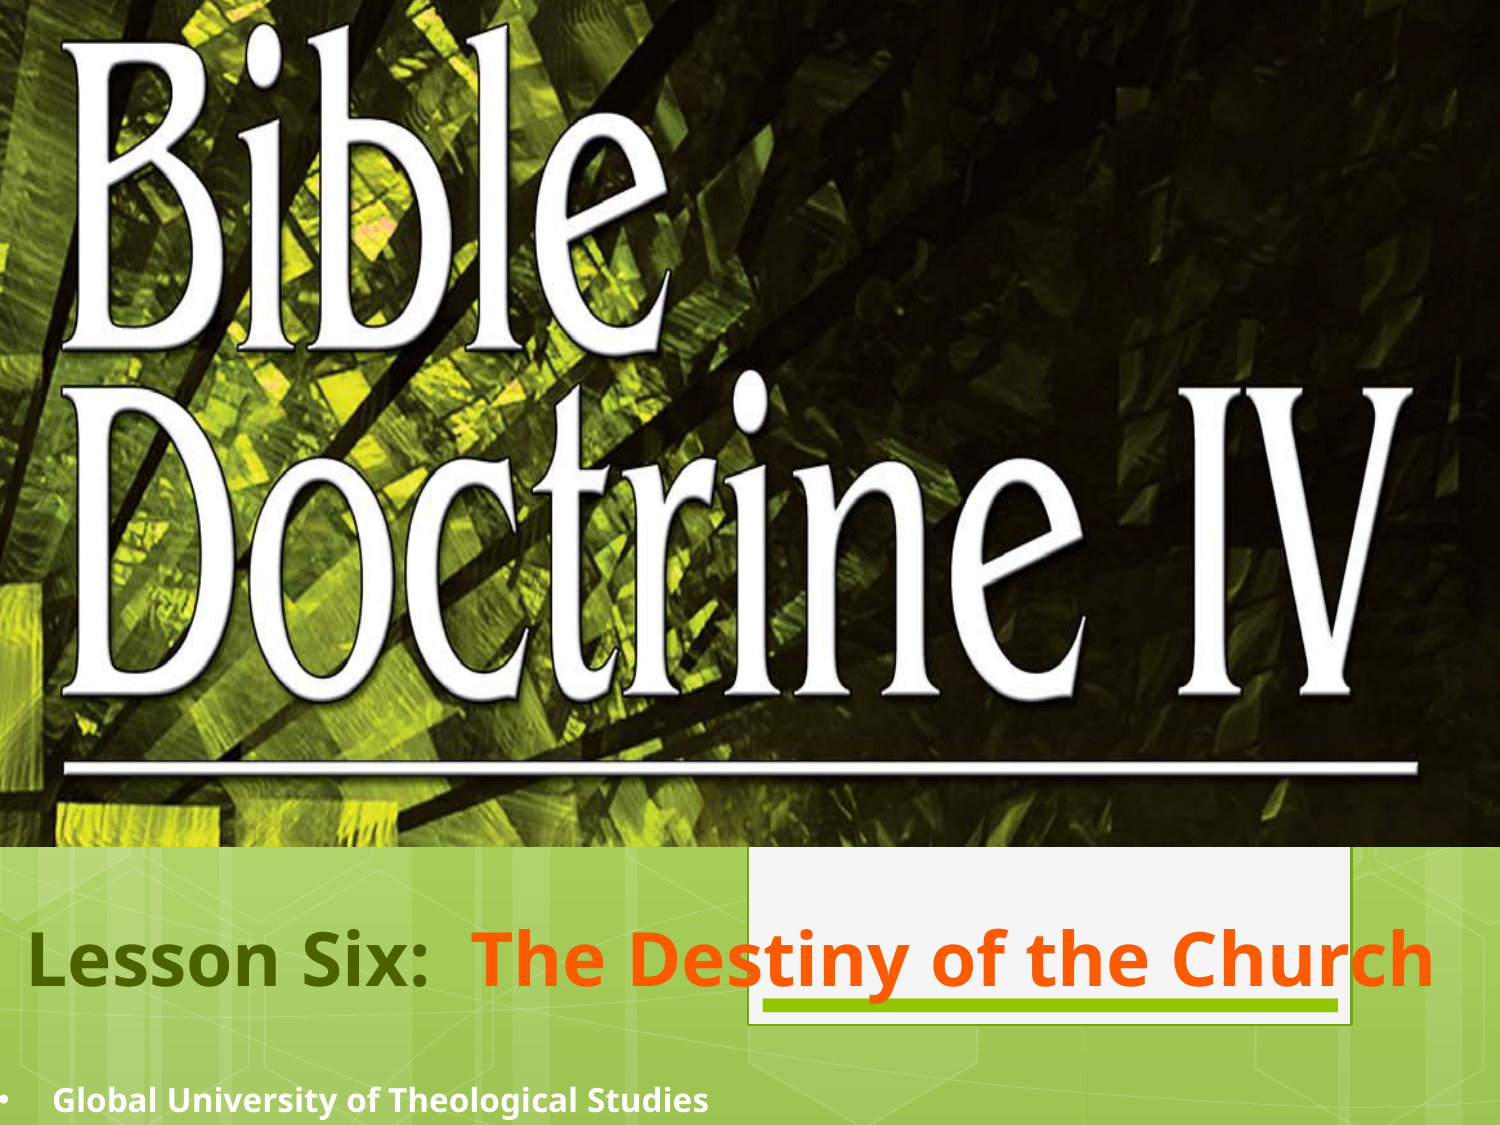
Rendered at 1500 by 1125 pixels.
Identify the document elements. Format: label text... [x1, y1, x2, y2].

picture [0, 0, 1500, 848]
title Lesson Six: The Destiny of the Church [0, 872, 1500, 1010]
text_box Global University of Theological Studies [0, 1064, 749, 1125]
